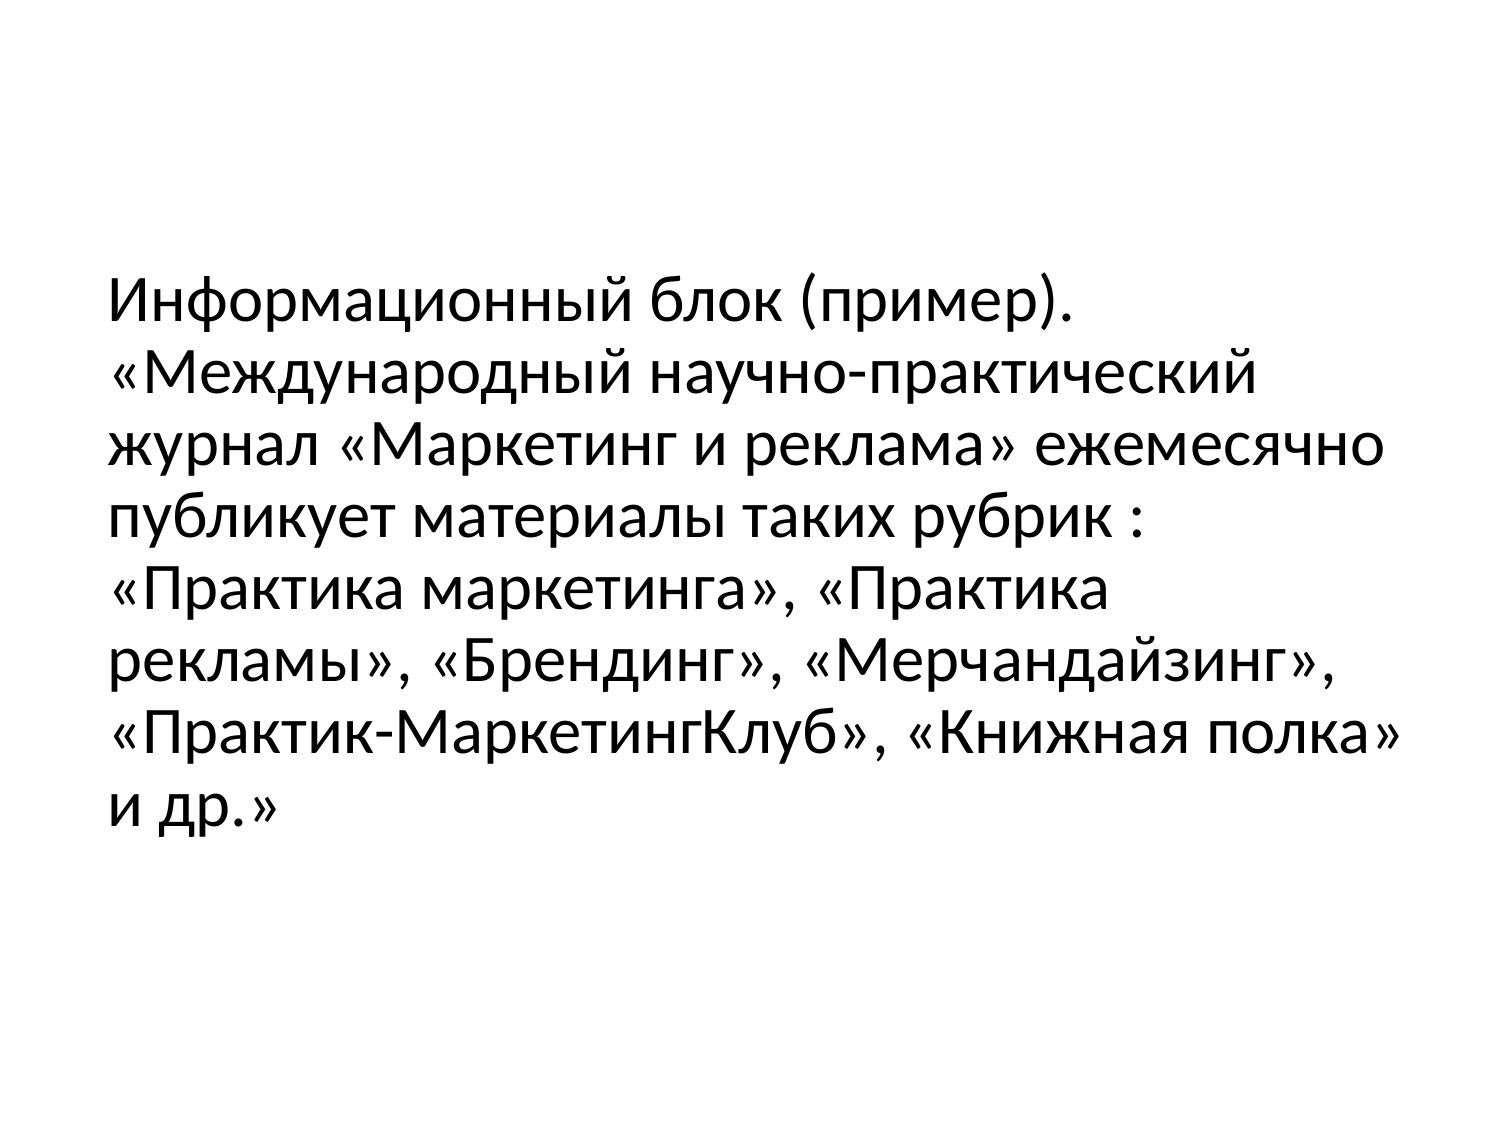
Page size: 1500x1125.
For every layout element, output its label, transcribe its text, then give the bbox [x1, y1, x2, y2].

list Информационный блок (пример). «Международный научно-практический журнал «Маркетинг и реклама» ежемесячно публикует материалы таких рубрик : «Практика маркетинга», «Практика рекламы», «Брендинг», «Мерчандайзинг», «Практик-МаркетингКлуб», «Книжная полка» и др.» [75, 160, 1425, 1079]
